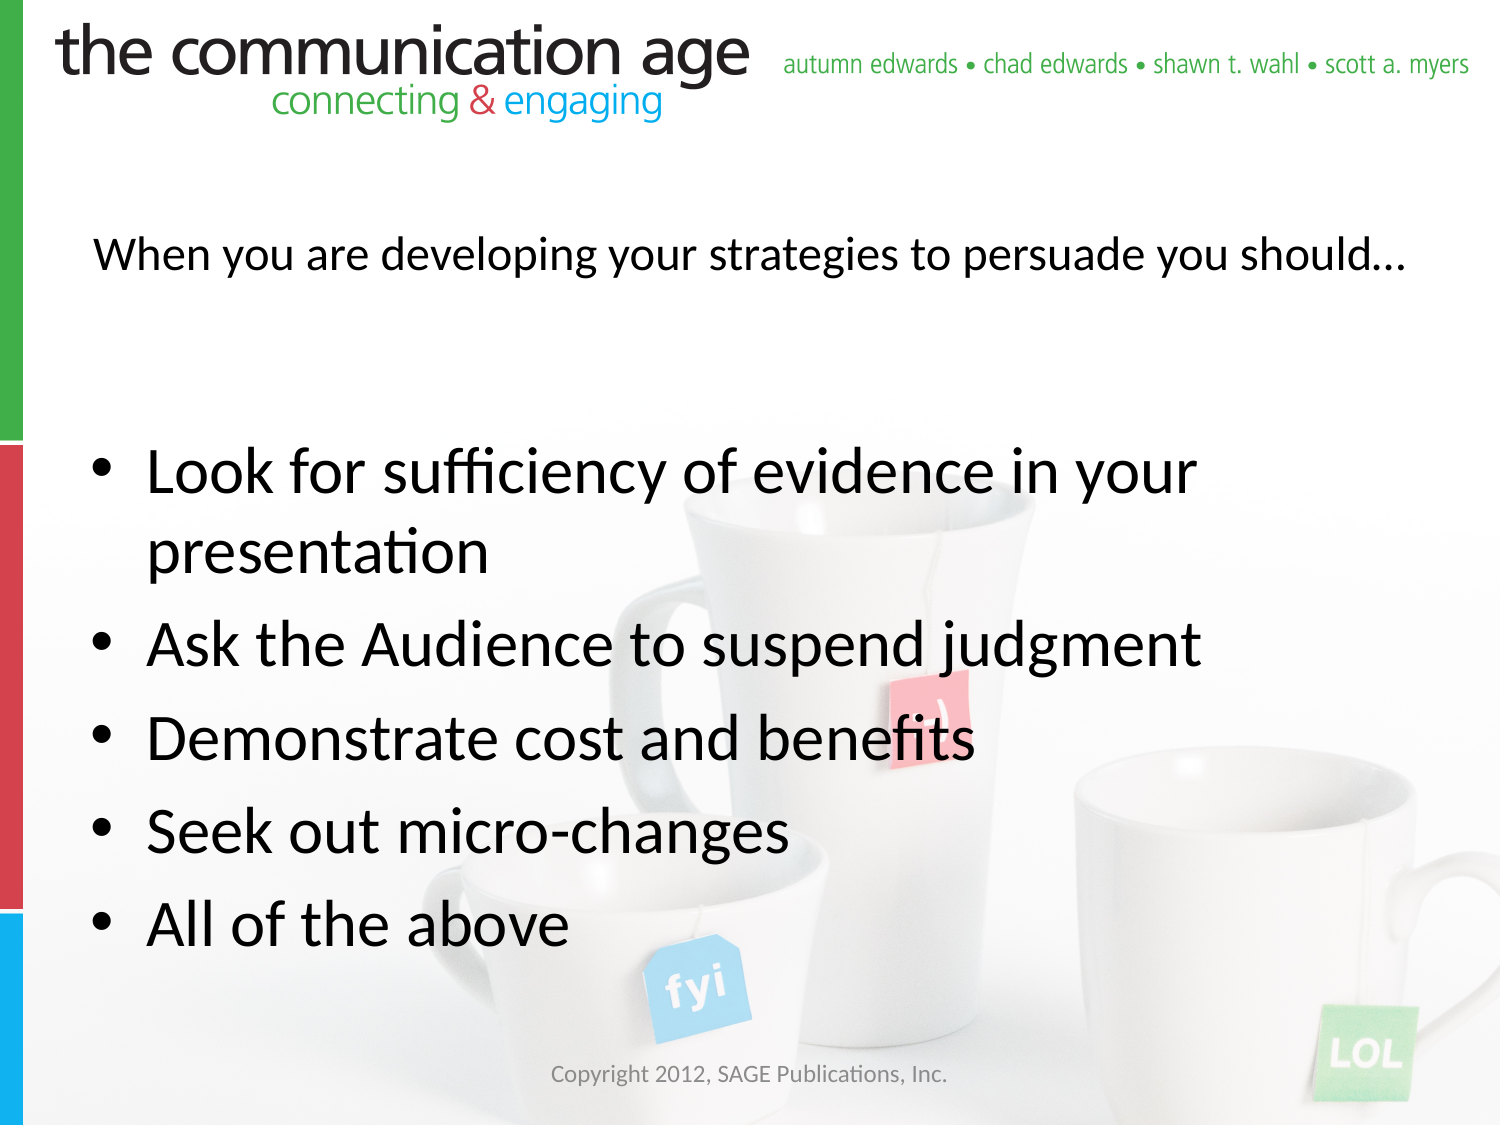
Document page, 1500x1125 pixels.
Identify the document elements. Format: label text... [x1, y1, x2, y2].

title When you are developing your strategies to persuade you should… [75, 186, 1425, 375]
list Look for sufficiency of evidence in your presentation Ask the Audience to suspend judgment Demonstrate cost and benefits Seek out micro-changes All of the above [75, 419, 1425, 1005]
footer Copyright 2012, SAGE Publications, Inc. [512, 1042, 988, 1103]
picture [0, 0, 1500, 1125]
